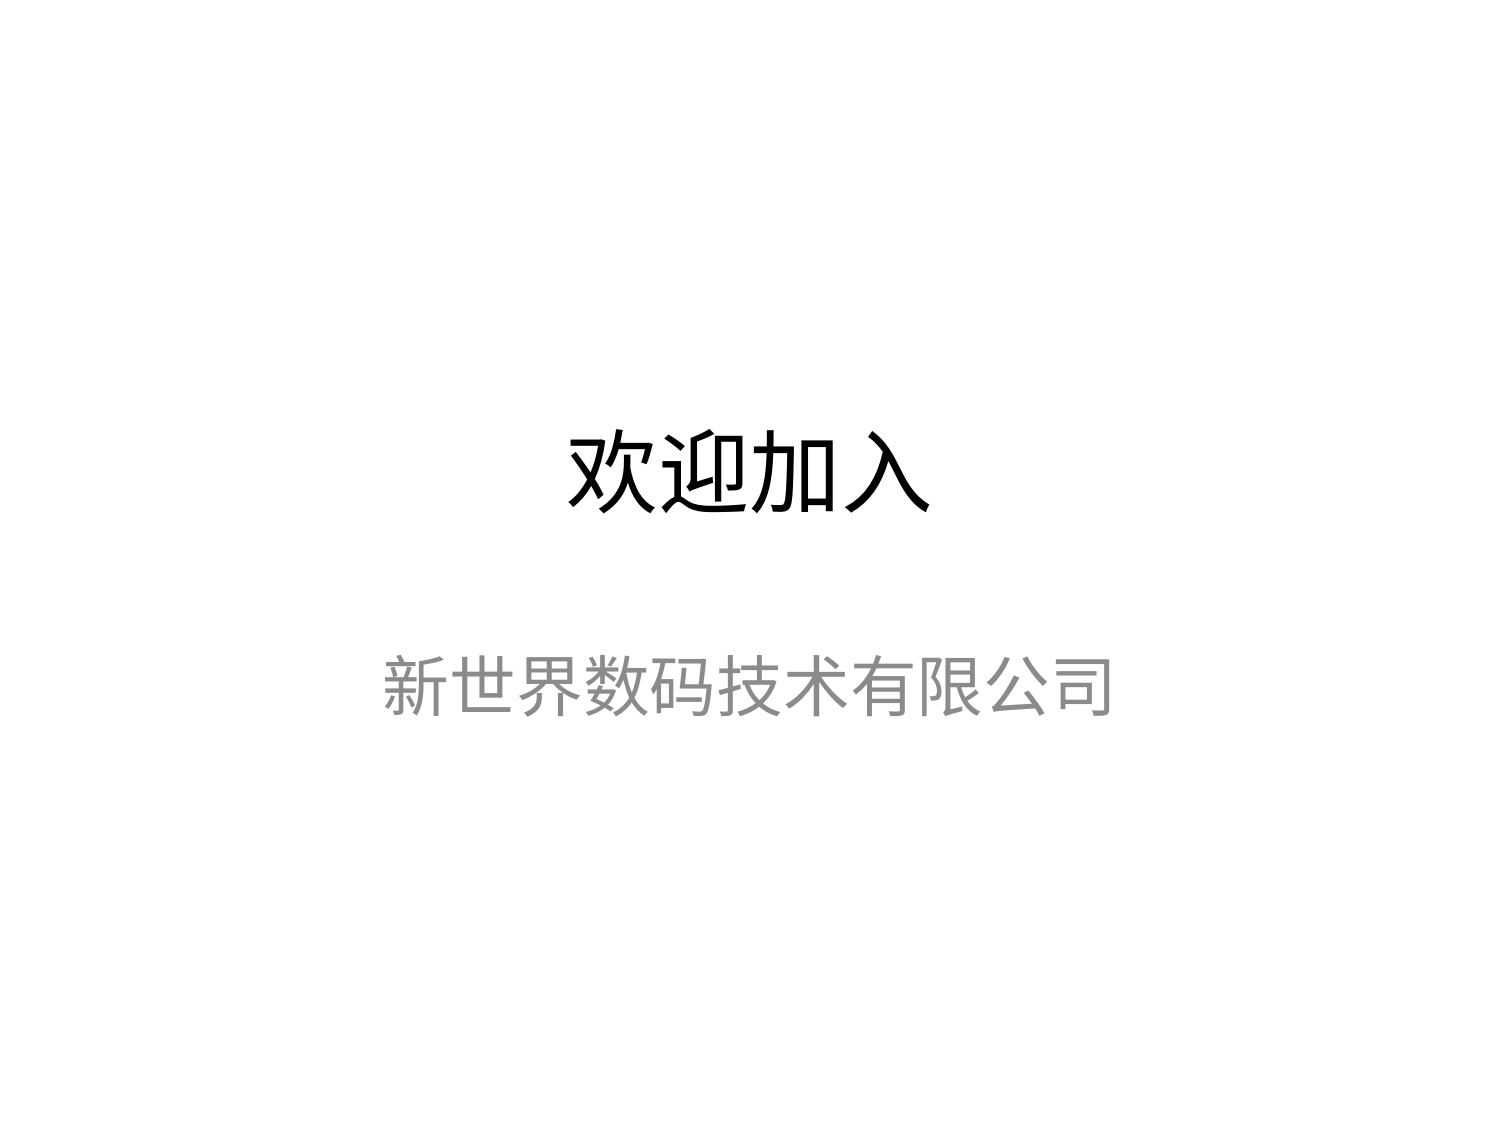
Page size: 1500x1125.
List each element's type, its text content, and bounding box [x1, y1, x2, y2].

subtitle 新世界数码技术有限公司 [225, 637, 1275, 925]
title 欢迎加入 [112, 349, 1388, 591]
